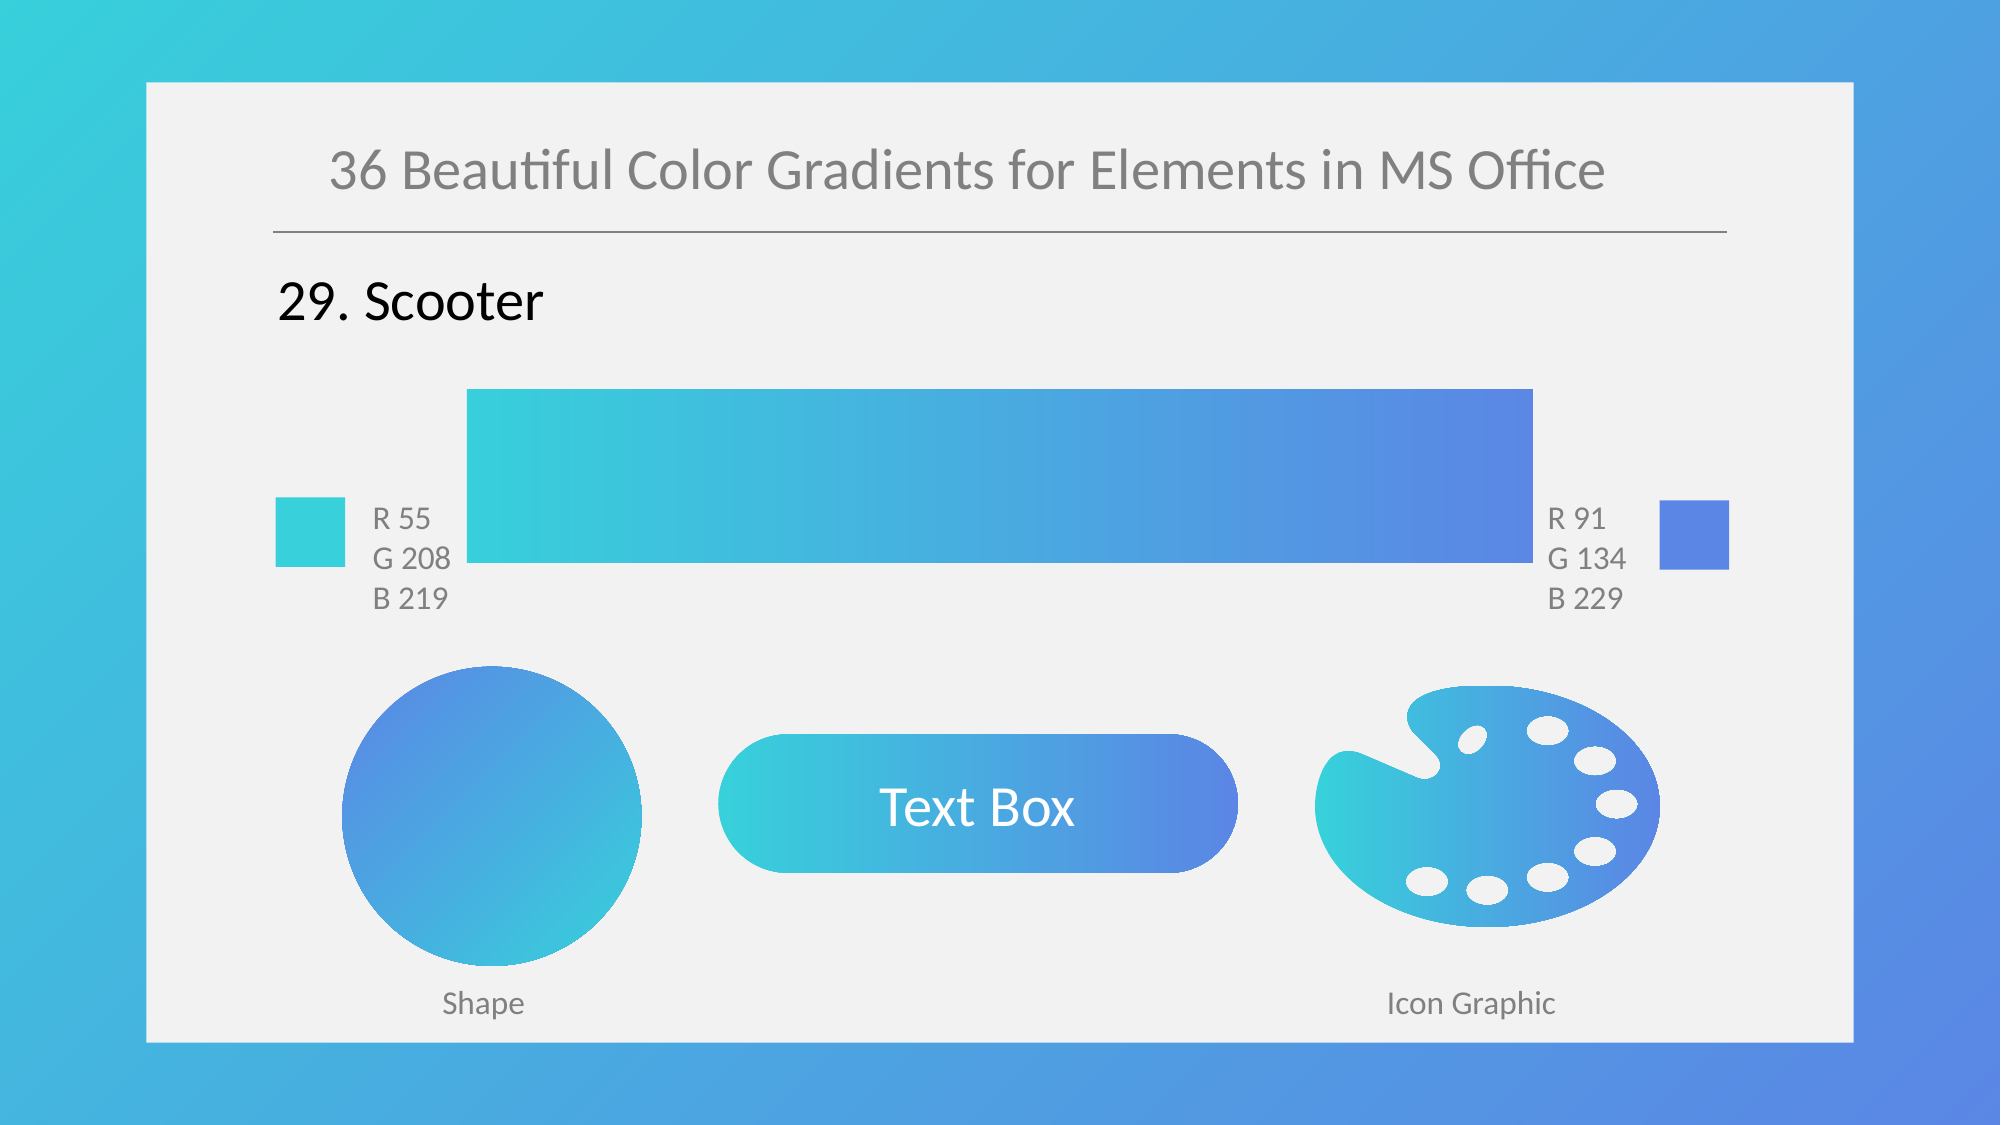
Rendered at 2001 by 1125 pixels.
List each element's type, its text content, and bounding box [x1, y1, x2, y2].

text_box R 91 G 134 B 229 [1533, 488, 1660, 624]
text_box [144, 80, 1856, 1045]
text_box Text Box [716, 732, 1240, 875]
text_box [274, 495, 347, 569]
text_box [465, 387, 1535, 565]
text_box Icon Graphic [1372, 973, 1603, 1029]
text_box 29. Scooter [262, 254, 560, 340]
text_box R 55 G 208 B 219 [357, 488, 485, 624]
text_box 36 Beautiful Color Gradients for Elements in MS Office [314, 123, 1908, 209]
text_box [1658, 498, 1731, 572]
text_box [1312, 683, 1662, 930]
text_box Shape [427, 973, 555, 1029]
text_box [340, 664, 644, 969]
